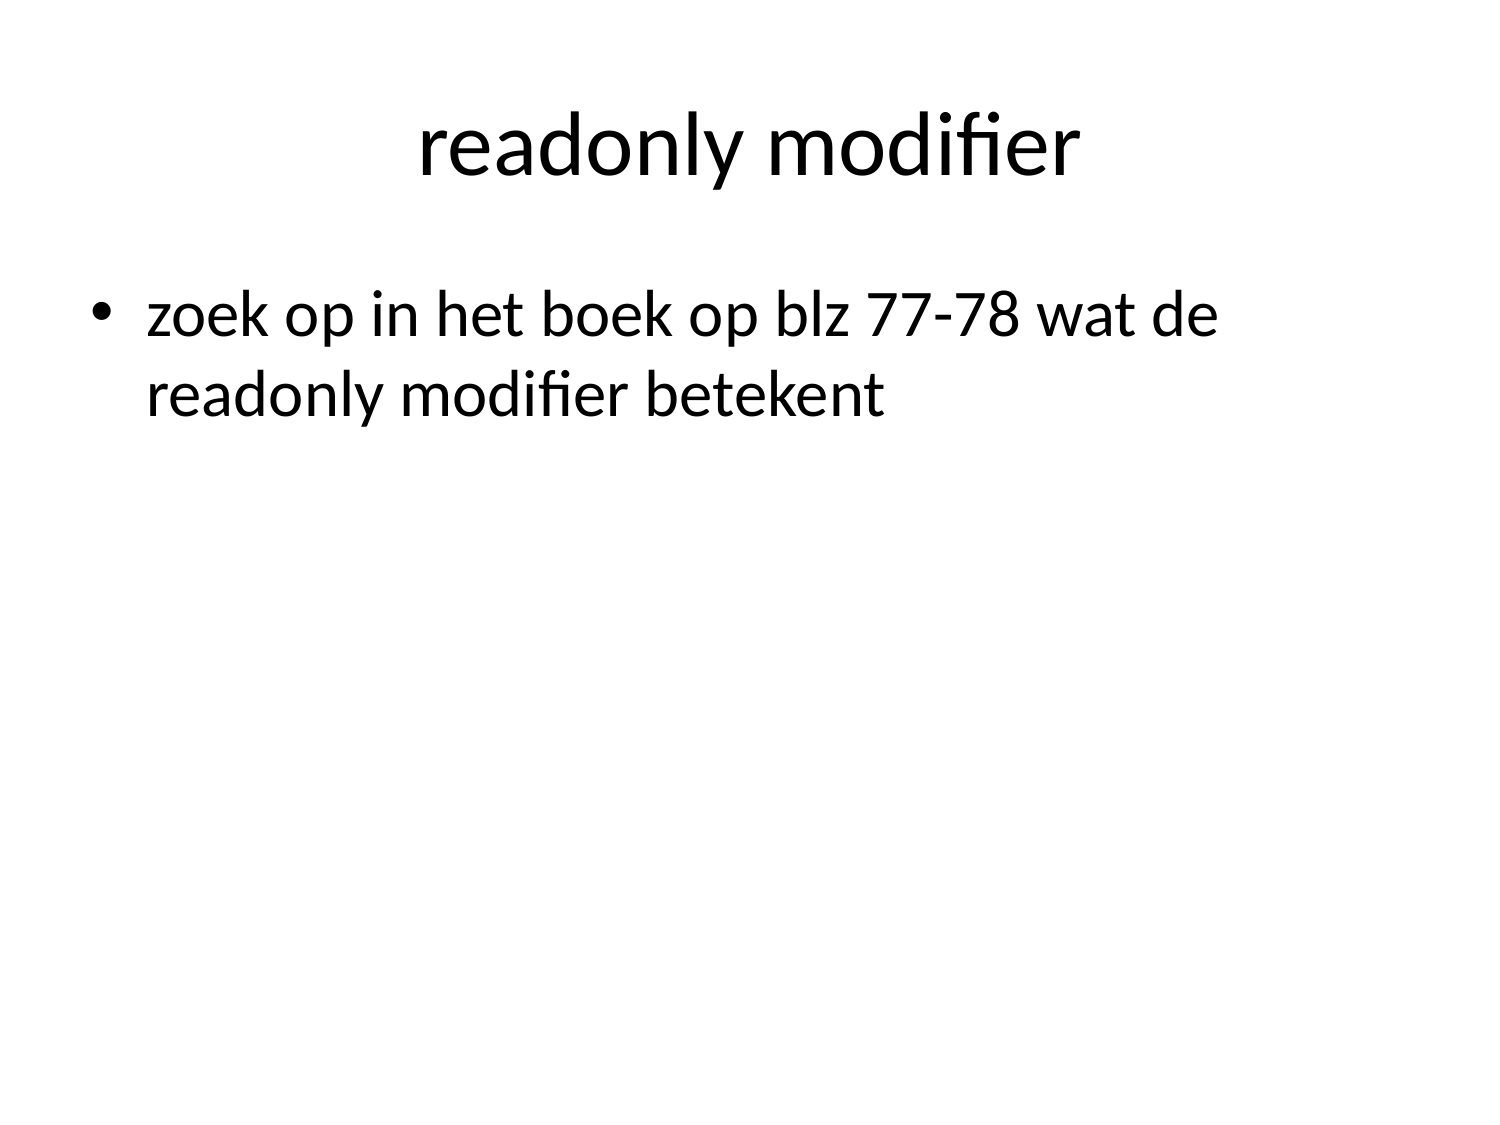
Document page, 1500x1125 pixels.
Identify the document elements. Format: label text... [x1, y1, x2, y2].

list zoek op in het boek op blz 77-78 wat de readonly modifier betekent [75, 262, 1425, 1005]
title readonly modifier [75, 45, 1425, 233]
